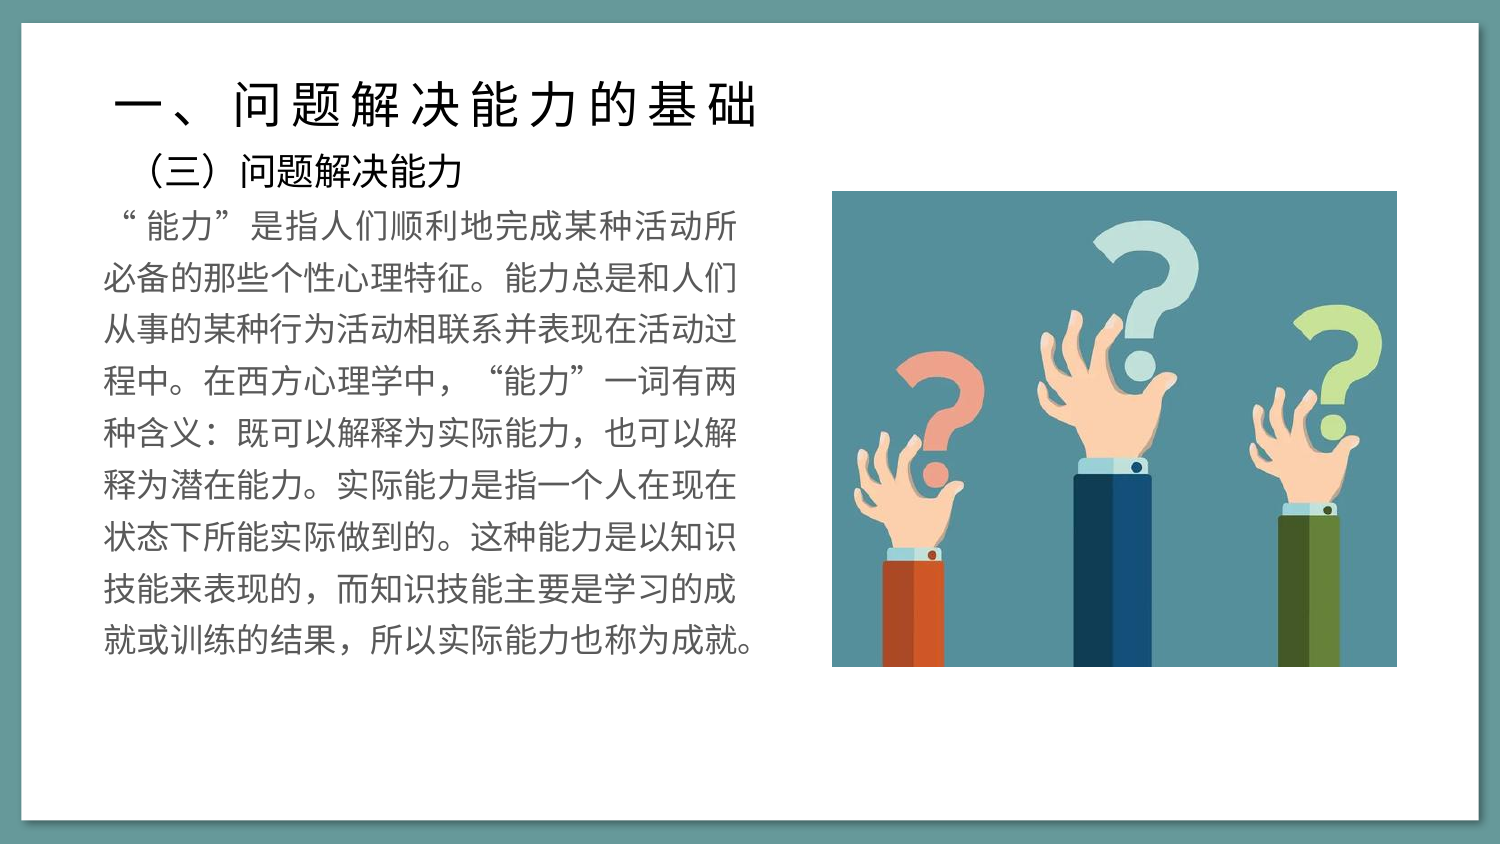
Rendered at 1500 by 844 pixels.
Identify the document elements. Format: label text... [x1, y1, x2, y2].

text_box （三）问题解决能力 [112, 140, 480, 201]
text_box “能力”是指人们顺利地完成某种活动所必备的那些个性心理特征。能力总是和人们从事的某种行为活动相联系并表现在活动过程中。在西方心理学中，“能力”一词有两种含义：既可以解释为实际能力，也可以解释为潜在能力。实际能力是指一个人在现在状态下所能实际做到的。这种能力是以知识技能来表现的，而知识技能主要是学习的成就或训练的结果，所以实际能力也称为成就。 [88, 185, 753, 667]
picture [832, 191, 1398, 668]
text_box 一、问题解决能力的基础 [100, 67, 800, 141]
